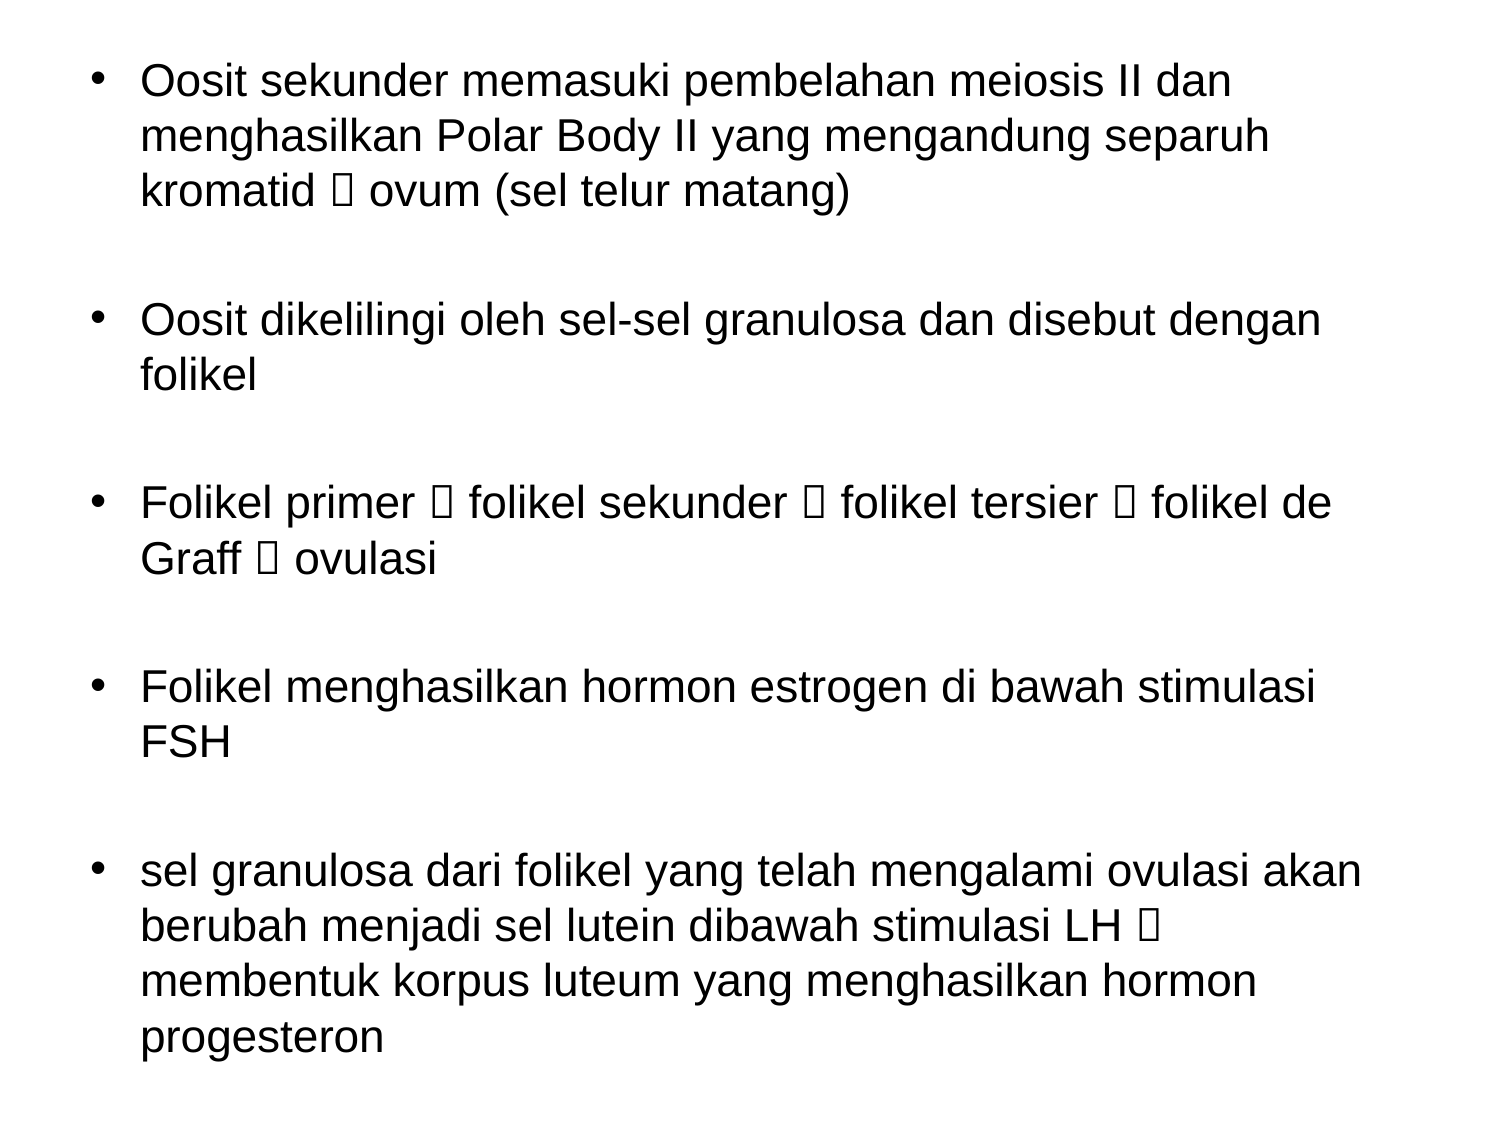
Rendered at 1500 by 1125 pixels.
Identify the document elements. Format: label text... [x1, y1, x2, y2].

list Oosit sekunder memasuki pembelahan meiosis II dan menghasilkan Polar Body II yang mengandung separuh kromatid  ovum (sel telur matang) Oosit dikelilingi oleh sel-sel granulosa dan disebut dengan folikel Folikel primer  folikel sekunder  folikel tersier  folikel de Graff  ovulasi Folikel menghasilkan hormon estrogen di bawah stimulasi FSH sel granulosa dari folikel yang telah mengalami ovulasi akan berubah menjadi sel lutein dibawah stimulasi LH  membentuk korpus luteum yang menghasilkan hormon progesteron [75, 42, 1425, 1071]
